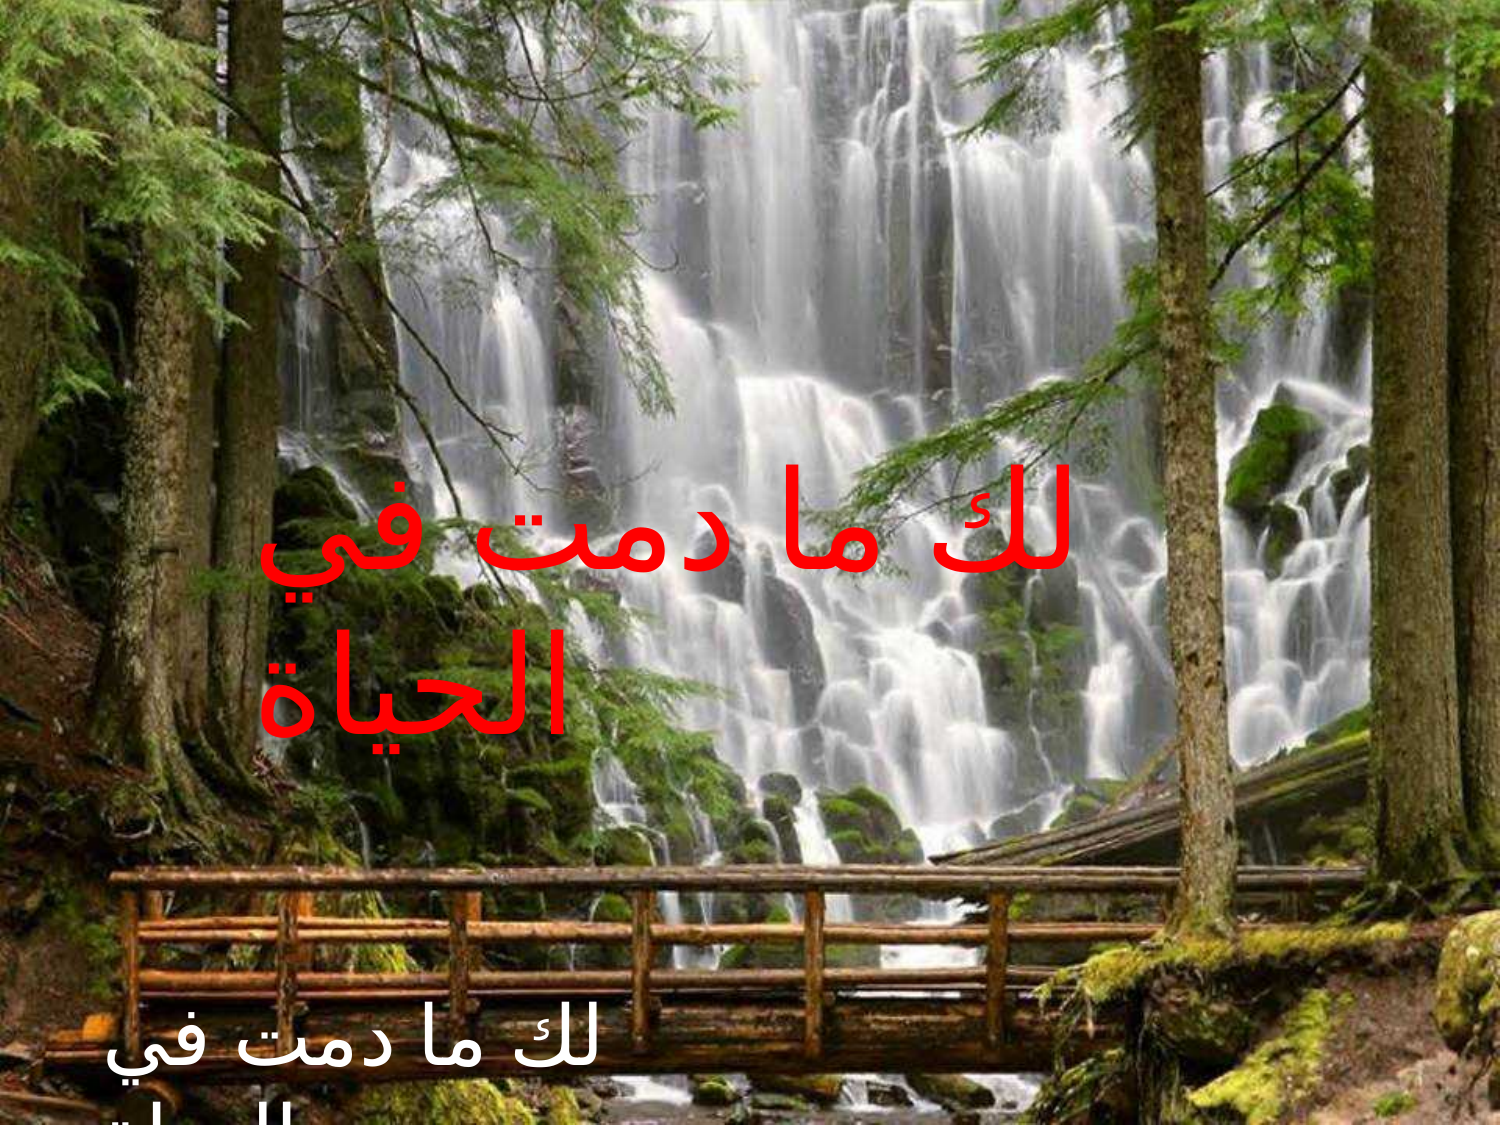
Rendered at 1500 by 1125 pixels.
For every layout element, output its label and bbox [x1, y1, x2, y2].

list [0, 0, 1500, 1125]
